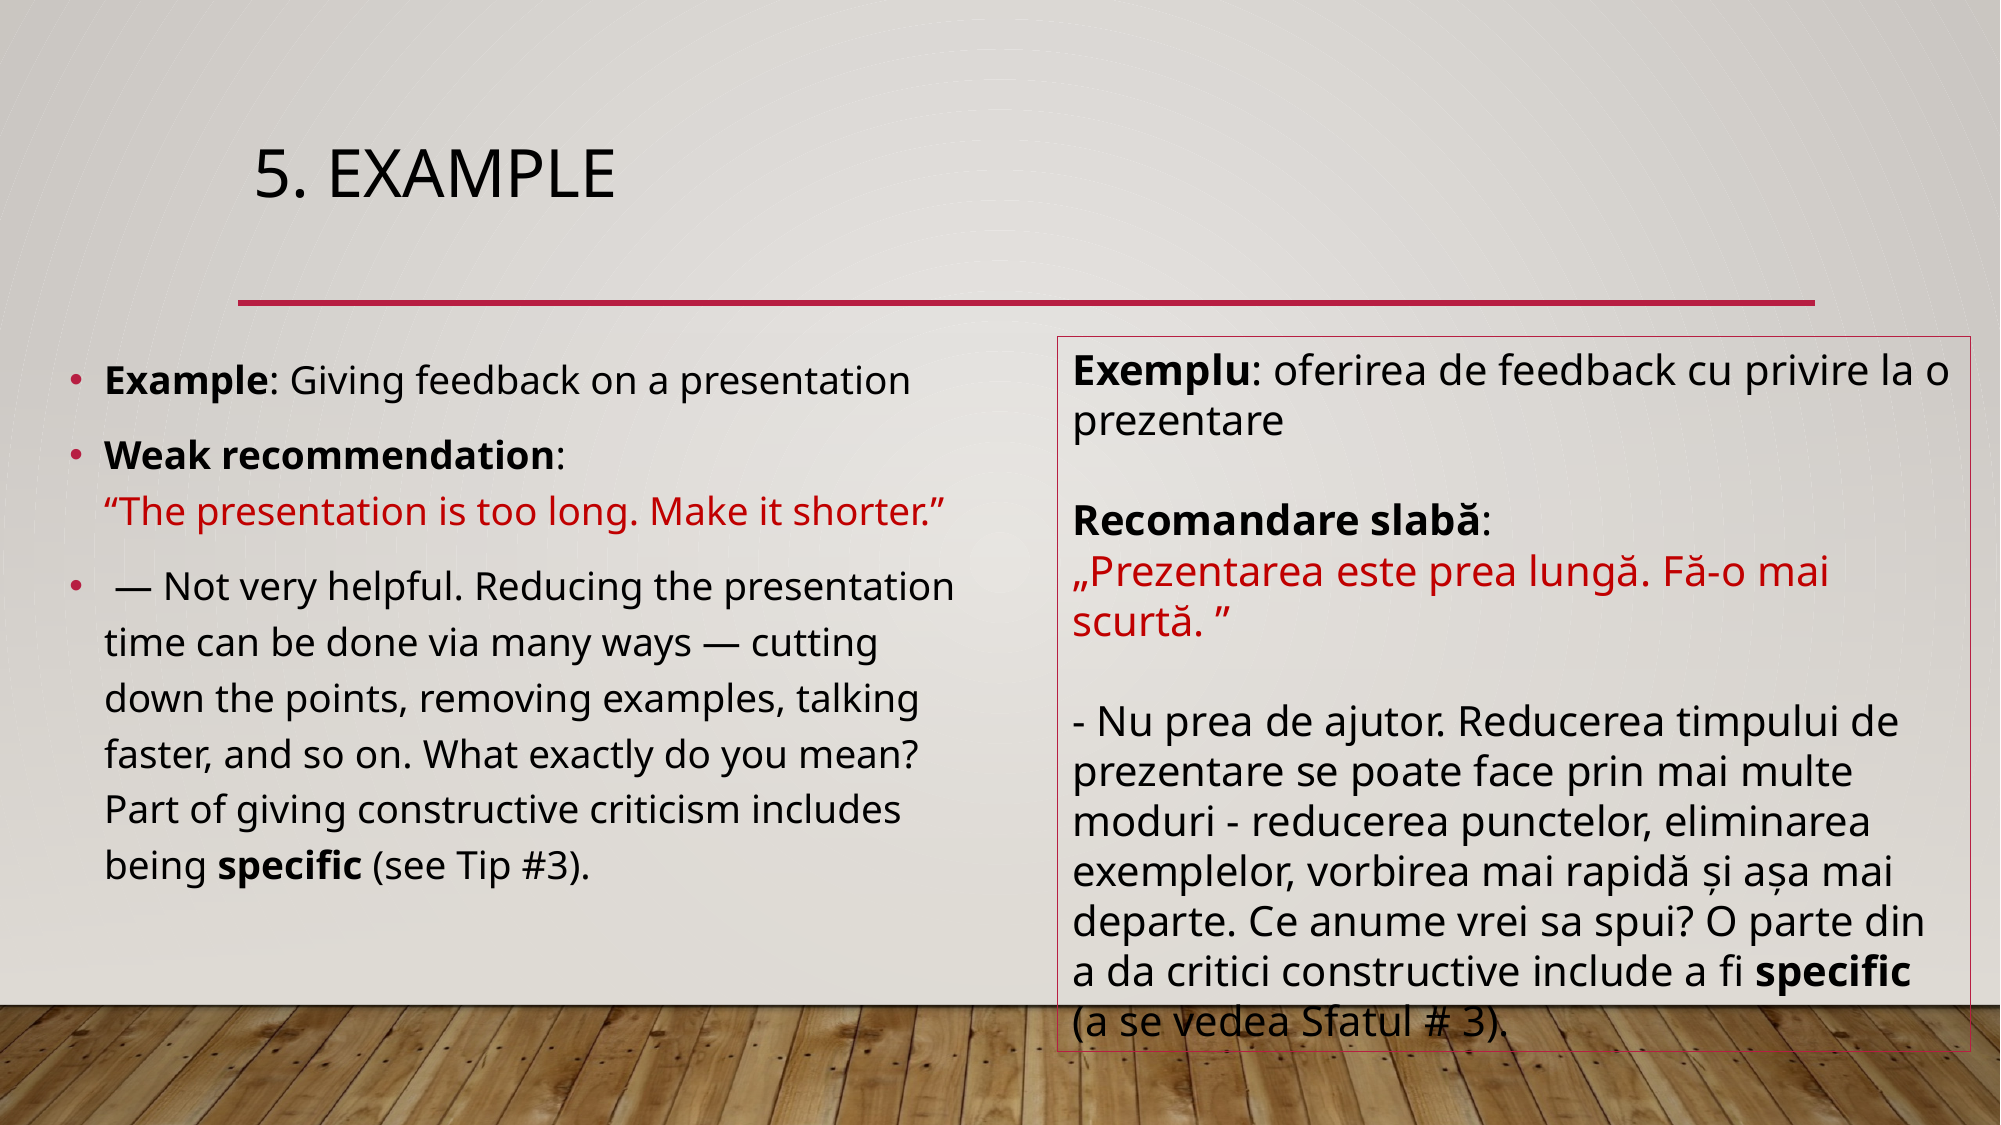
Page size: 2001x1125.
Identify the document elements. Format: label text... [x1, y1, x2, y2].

picture [0, 1005, 2000, 1125]
list Example: Giving feedback on a presentation Weak recommendation: “The presentation is too long. Make it shorter.” — Not very helpful. Reducing the presentation time can be done via many ways — cutting down the points, removing examples, talking faster, and so on. What exactly do you mean? Part of giving constructive criticism includes being specific (see Tip #3). [54, 339, 983, 906]
text_box Exemplu: oferirea de feedback cu privire la o prezentare Recomandare slabă: „Prezentarea este prea lungă. Fă-o mai scurtă. ” - Nu prea de ajutor. Reducerea timpului de prezentare se poate face prin mai multe moduri - reducerea punctelor, eliminarea exemplelor, vorbirea mai rapidă și așa mai departe. Ce anume vrei sa spui? O parte din a da critici constructive include a fi specific (a se vedea Sfatul # 3). [1057, 336, 1971, 1052]
title 5. Example [238, 131, 1814, 305]
